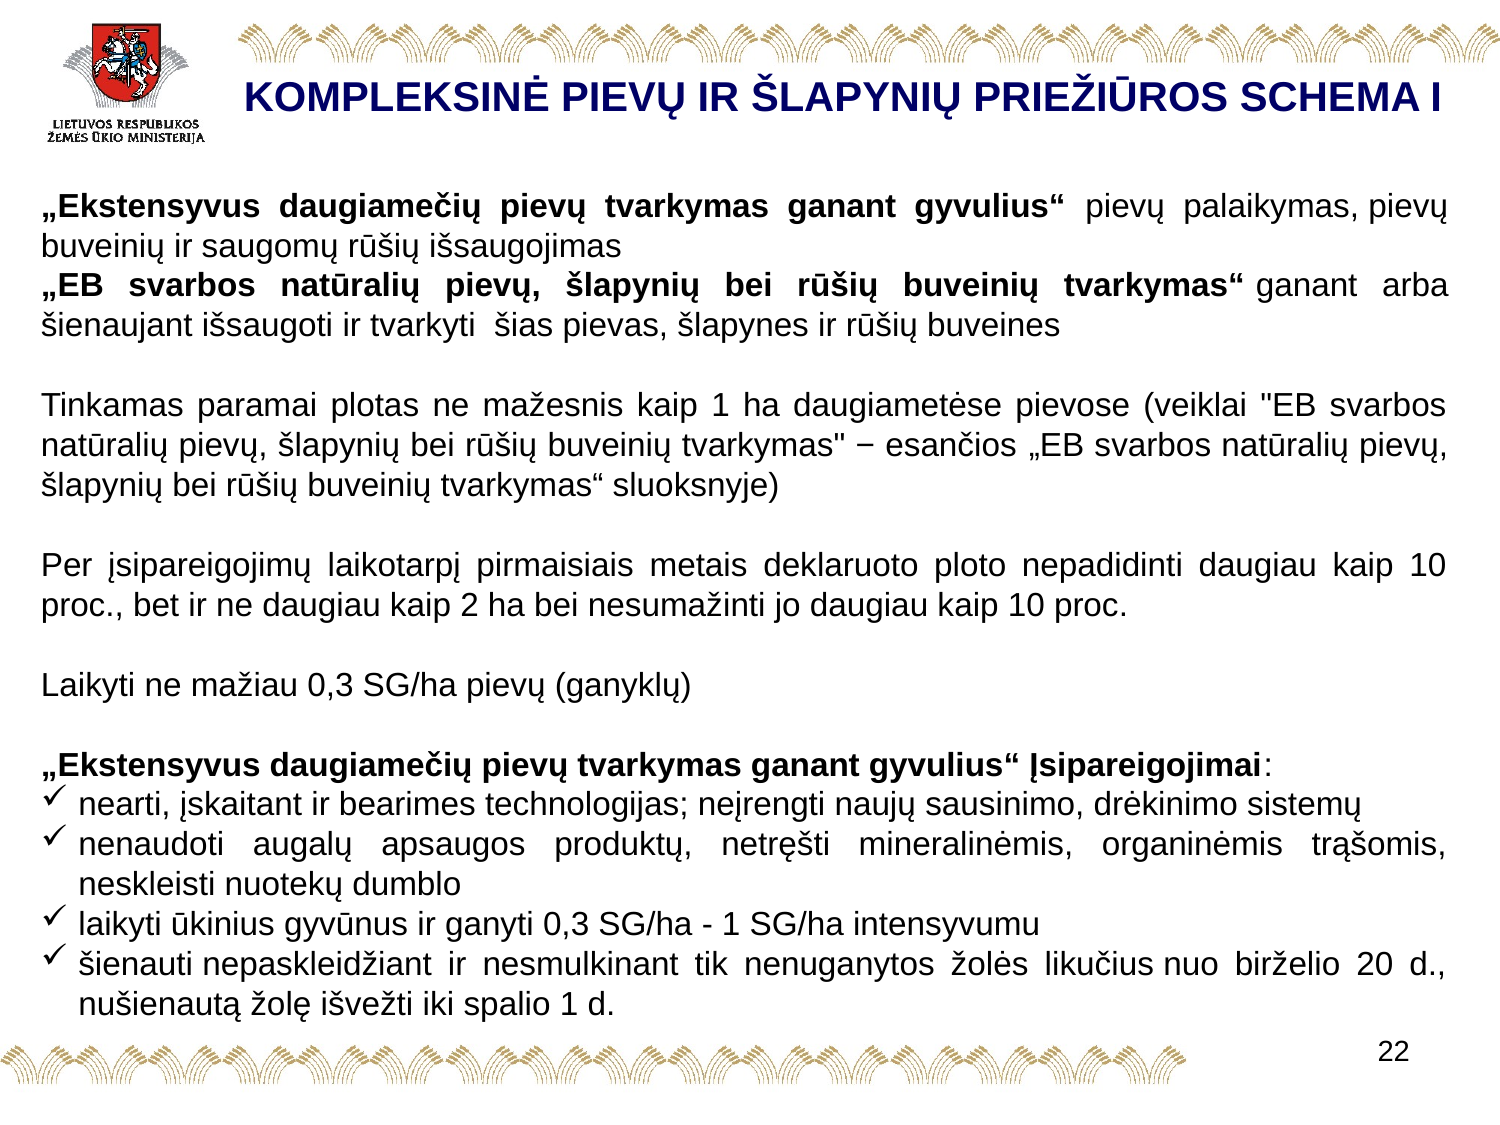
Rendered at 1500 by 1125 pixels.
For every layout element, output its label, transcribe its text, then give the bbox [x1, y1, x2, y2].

text_box „Ekstensyvus daugiamečių pievų tvarkymas ganant gyvulius“ pievų palaikymas, pievų buveinių ir saugomų rūšių išsaugojimas „EB svarbos natūralių pievų, šlapynių bei rūšių buveinių tvarkymas“ ganant arba šienaujant išsaugoti ir tvarkyti šias pievas, šlapynes ir rūšių buveines Tinkamas paramai plotas ne mažesnis kaip 1 ha daugiametėse pievose (veiklai "EB svarbos natūralių pievų, šlapynių bei rūšių buveinių tvarkymas" − esančios „EB svarbos natūralių pievų, šlapynių bei rūšių buveinių tvarkymas“ sluoksnyje) Per įsipareigojimų laikotarpį pirmaisiais metais deklaruoto ploto nepadidinti daugiau kaip 10 proc., bet ir ne daugiau kaip 2 ha bei nesumažinti jo daugiau kaip 10 proc. Laikyti ne mažiau 0,3 SG/ha pievų (ganyklų) „Ekstensyvus daugiamečių pievų tvarkymas ganant gyvulius“ Įsipareigojimai: nearti, įskaitant ir bearimes technologijas; neįrengti naujų sausinimo, drėkinimo sistemų nenaudoti augalų apsaugos produktų, netręšti mineralinėmis, organinėmis trąšomis, neskleisti nuotekų dumblo laikyti ūkinius gyvūnus ir ganyti 0,3 SG/ha - 1 SG/ha intensyvumu šienauti nepaskleidžiant ir nesmulkinant tik nenuganytos žolės likučius nuo birželio 20 d., nušienautą žolę išvežti iki spalio 1 d. [25, 136, 1464, 1030]
slide_number 22 [1074, 1024, 1426, 1103]
text_box KOMPLEKSINĖ PIEVŲ IR ŠLAPYNIŲ PRIEŽIŪROS SCHEMA I [186, 62, 1500, 128]
picture [0, 0, 1500, 1125]
